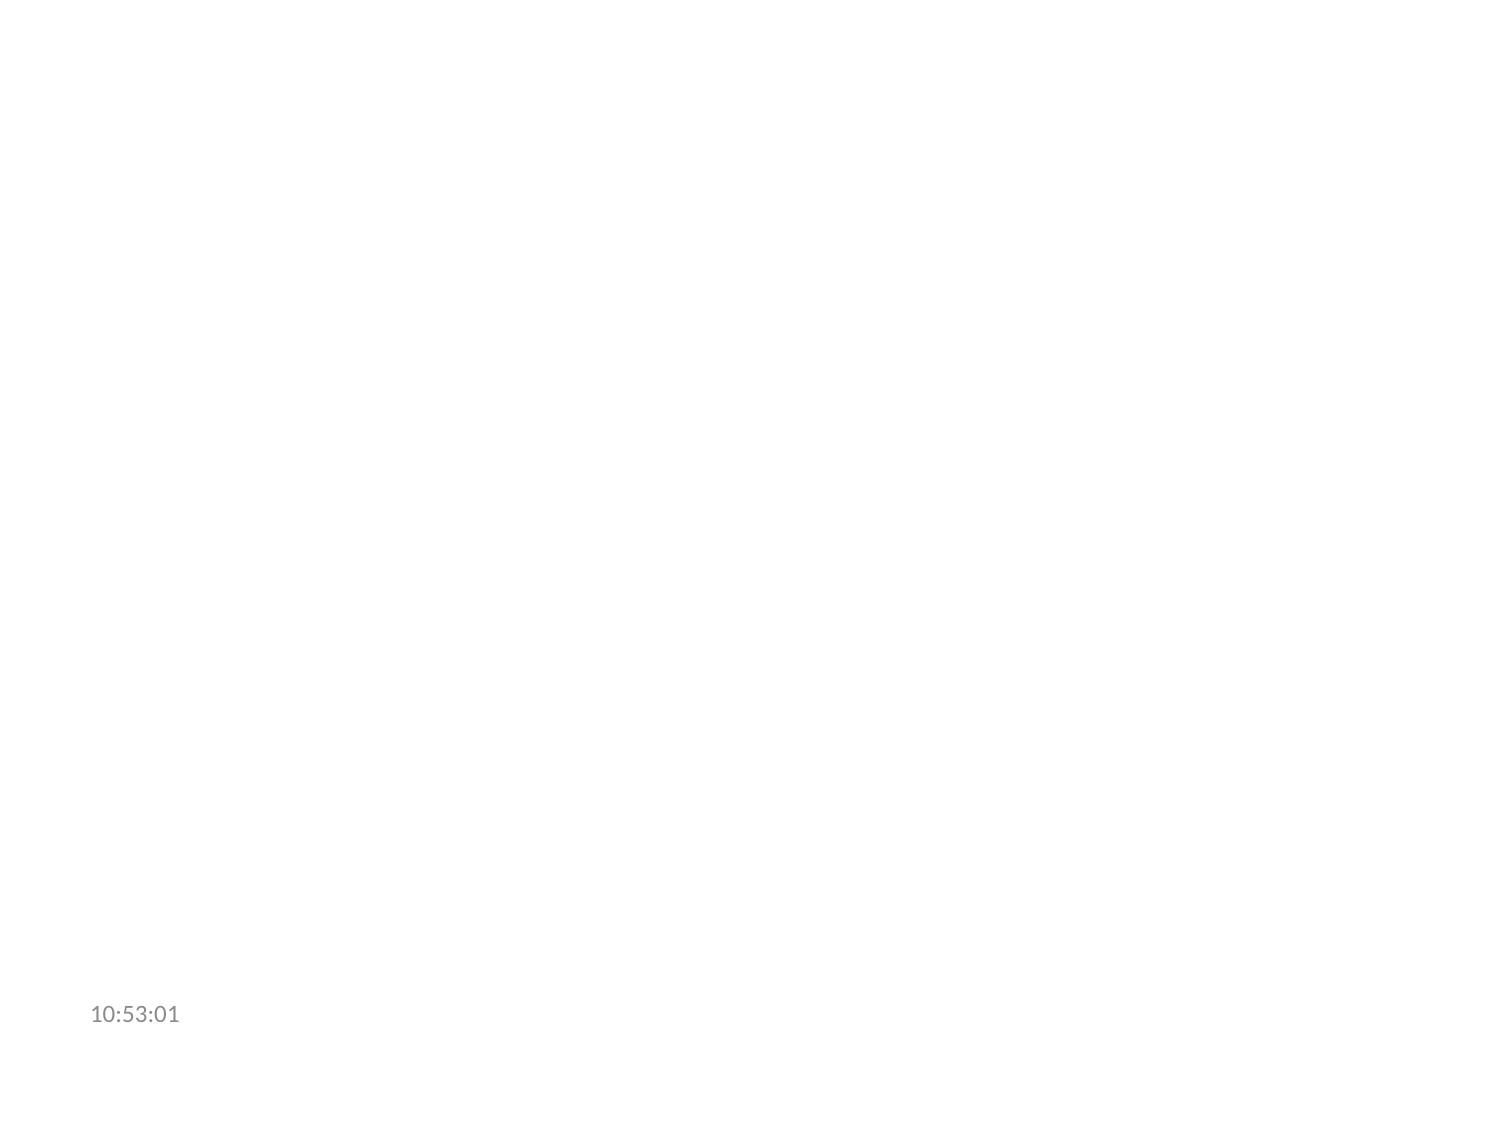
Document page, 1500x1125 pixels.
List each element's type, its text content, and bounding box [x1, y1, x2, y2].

text_box 15:35:09 [75, 982, 425, 1043]
